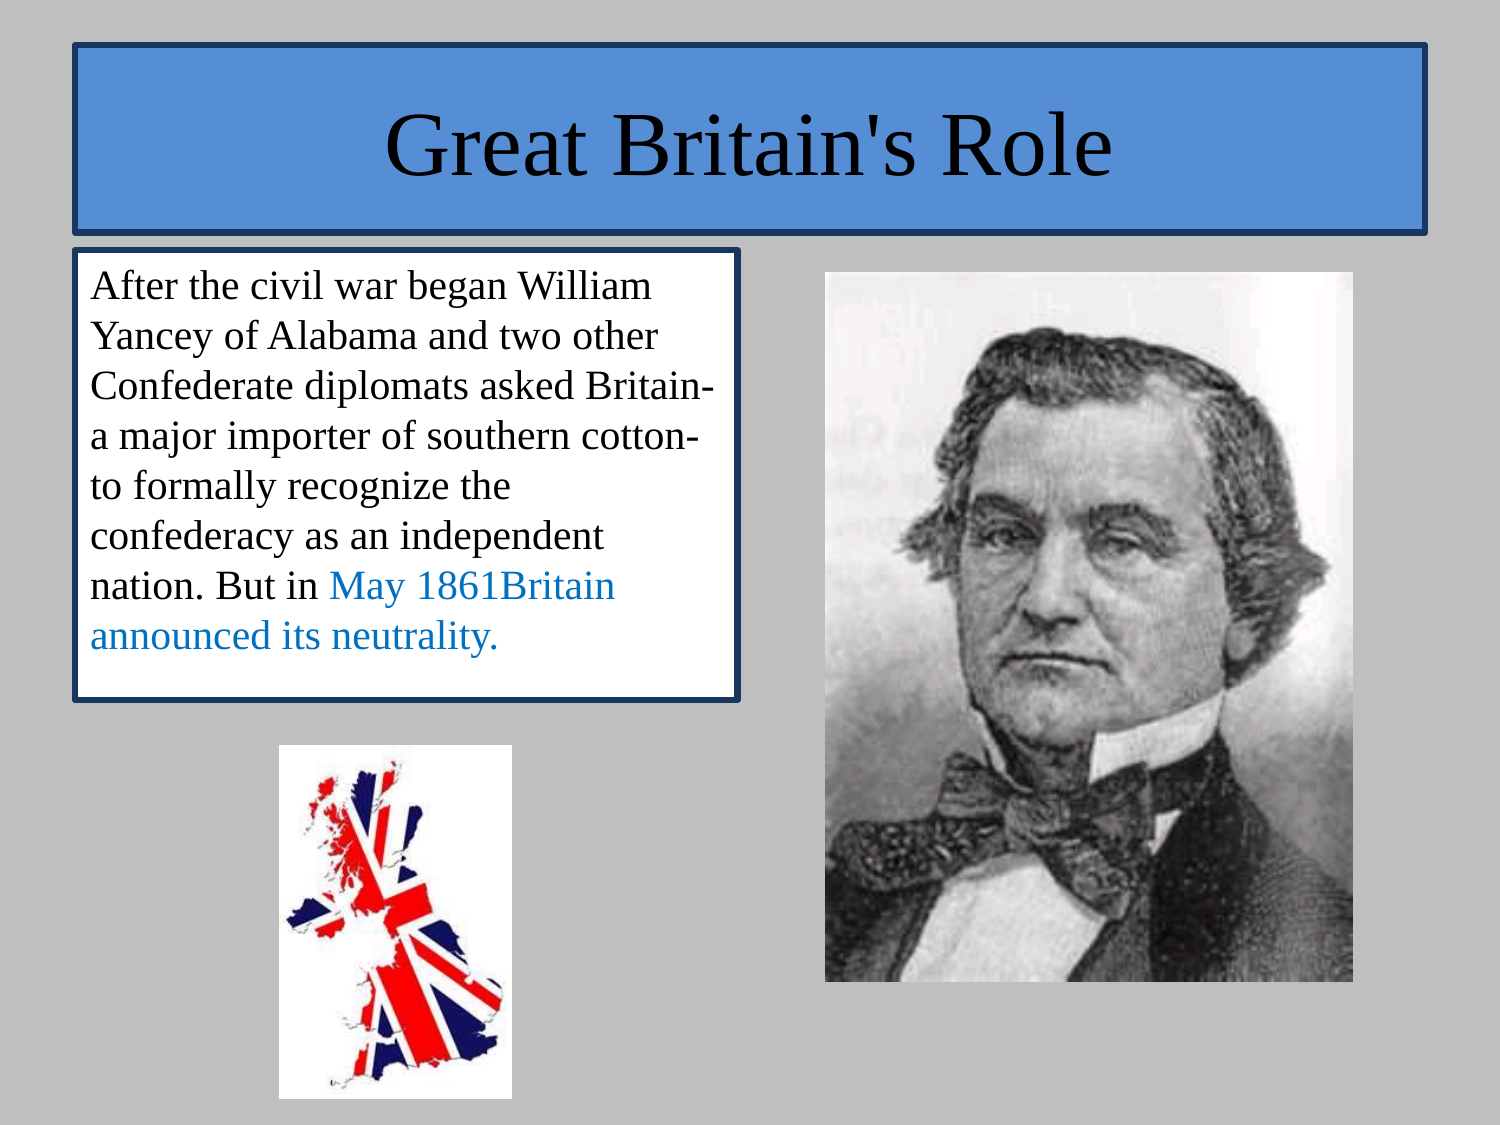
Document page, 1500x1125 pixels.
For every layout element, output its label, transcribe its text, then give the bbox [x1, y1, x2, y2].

title Great Britain's Role [75, 45, 1425, 233]
picture [279, 745, 512, 1099]
list After the civil war began William Yancey of Alabama and two other Confederate diplomats asked Britain-a major importer of southern cotton-to formally recognize the confederacy as an independent nation. But in May 1861Britain announced its neutrality. [75, 249, 738, 700]
picture [824, 272, 1353, 982]
